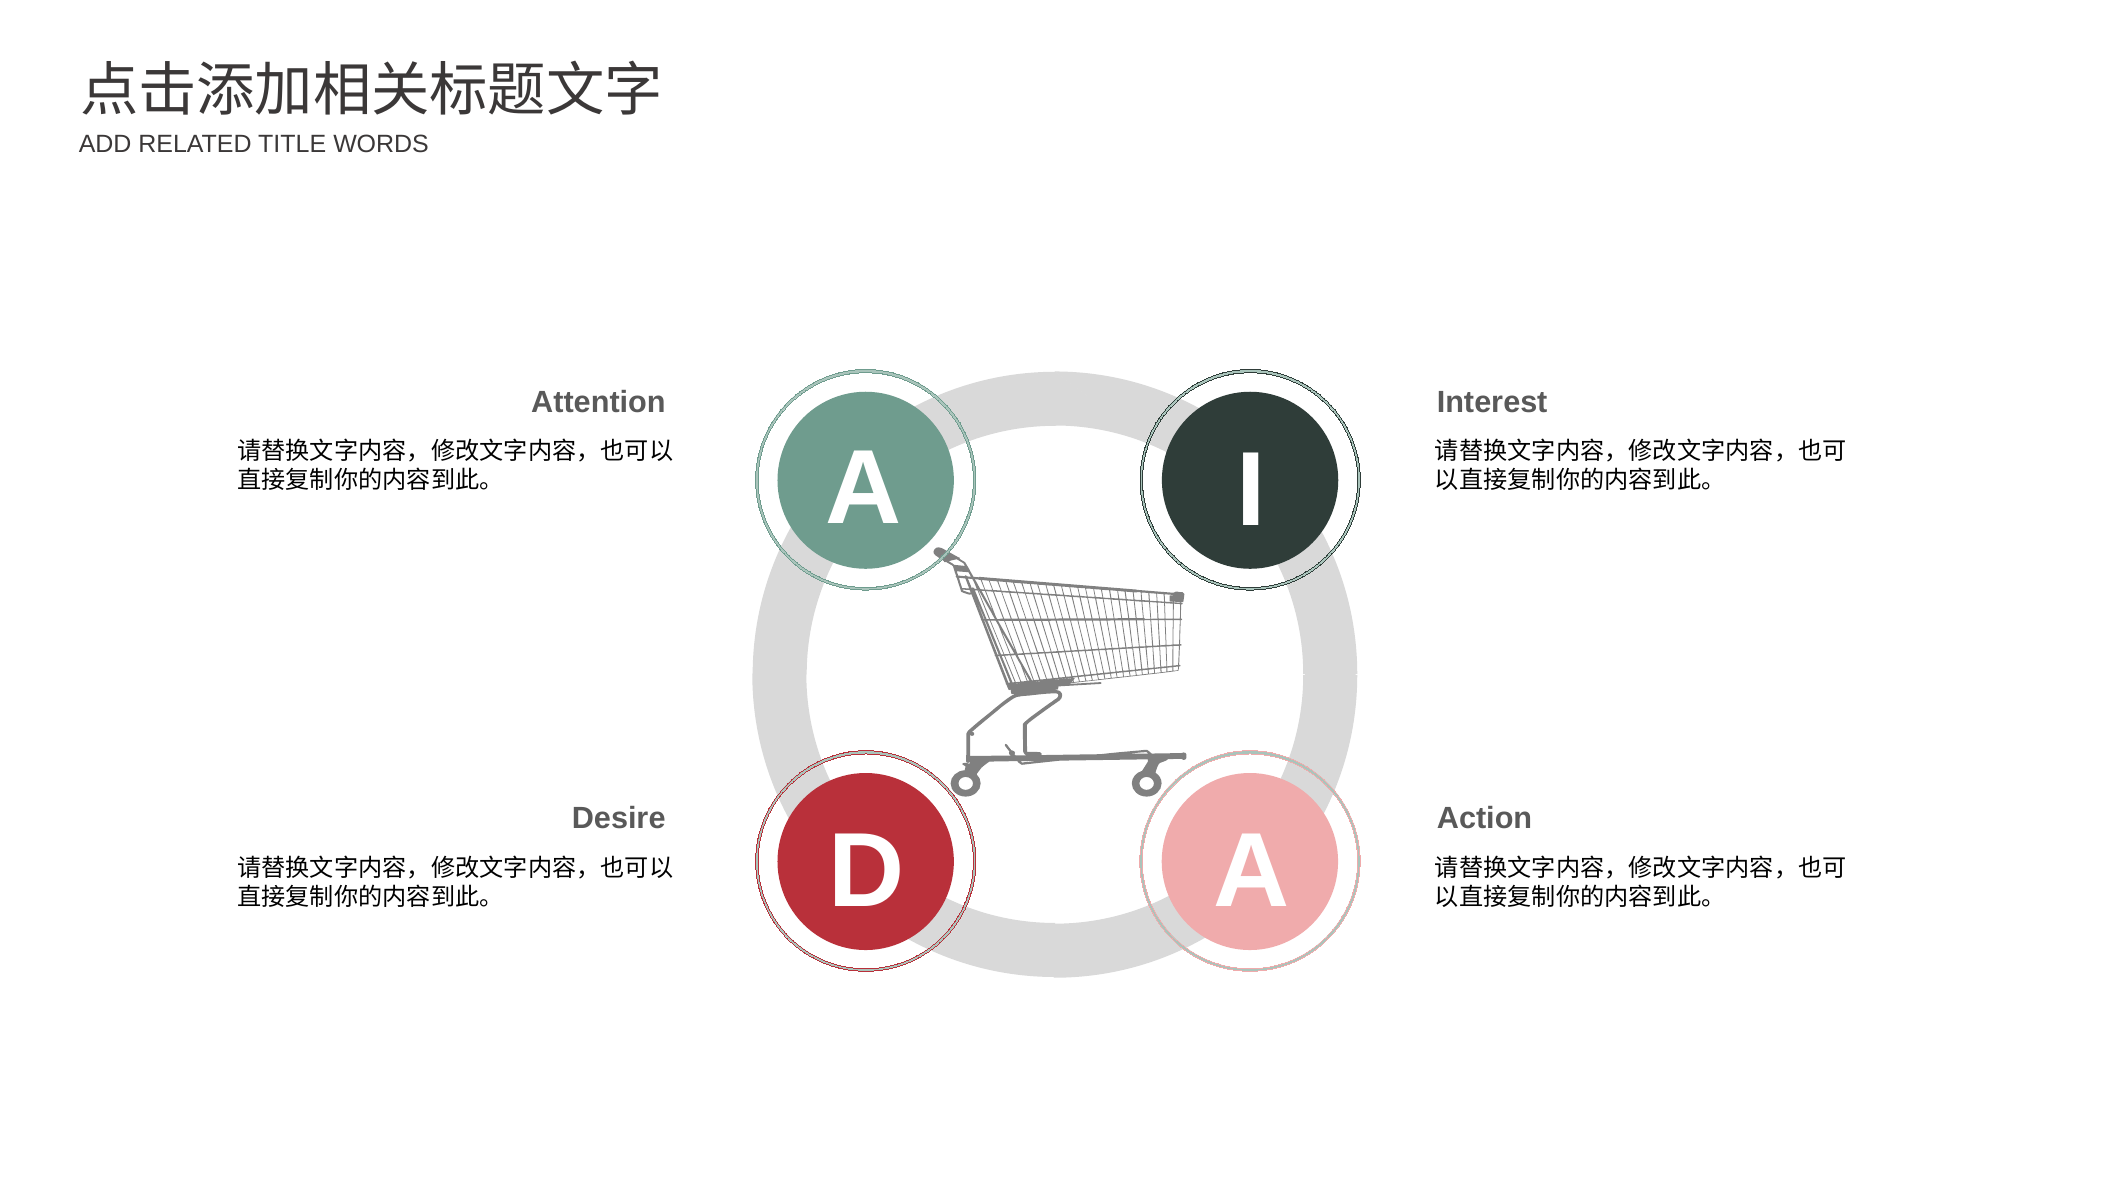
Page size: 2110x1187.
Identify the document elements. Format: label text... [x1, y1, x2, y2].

text_box ADD RELATED TITLE WORDS [62, 119, 446, 166]
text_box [673, 291, 1437, 1057]
text_box 请替换文字内容，修改文字内容，也可以直接复制你的内容到此。 [1437, 852, 1871, 911]
text_box 请替换文字内容，修改文字内容，也可以直接复制你的内容到此。 [1437, 435, 1871, 494]
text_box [755, 750, 976, 972]
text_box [1139, 750, 1361, 972]
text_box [755, 369, 976, 591]
text_box Interest [1437, 377, 1770, 423]
text_box Action [1437, 794, 1770, 840]
text_box Attention [333, 377, 673, 423]
text_box 请替换文字内容，修改文字内容，也可以直接复制你的内容到此。 [237, 852, 673, 911]
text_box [1139, 369, 1361, 591]
text_box 点击添加相关标题文字 [64, 43, 679, 130]
text_box 请替换文字内容，修改文字内容，也可以直接复制你的内容到此。 [237, 435, 673, 494]
text_box Desire [333, 794, 673, 840]
